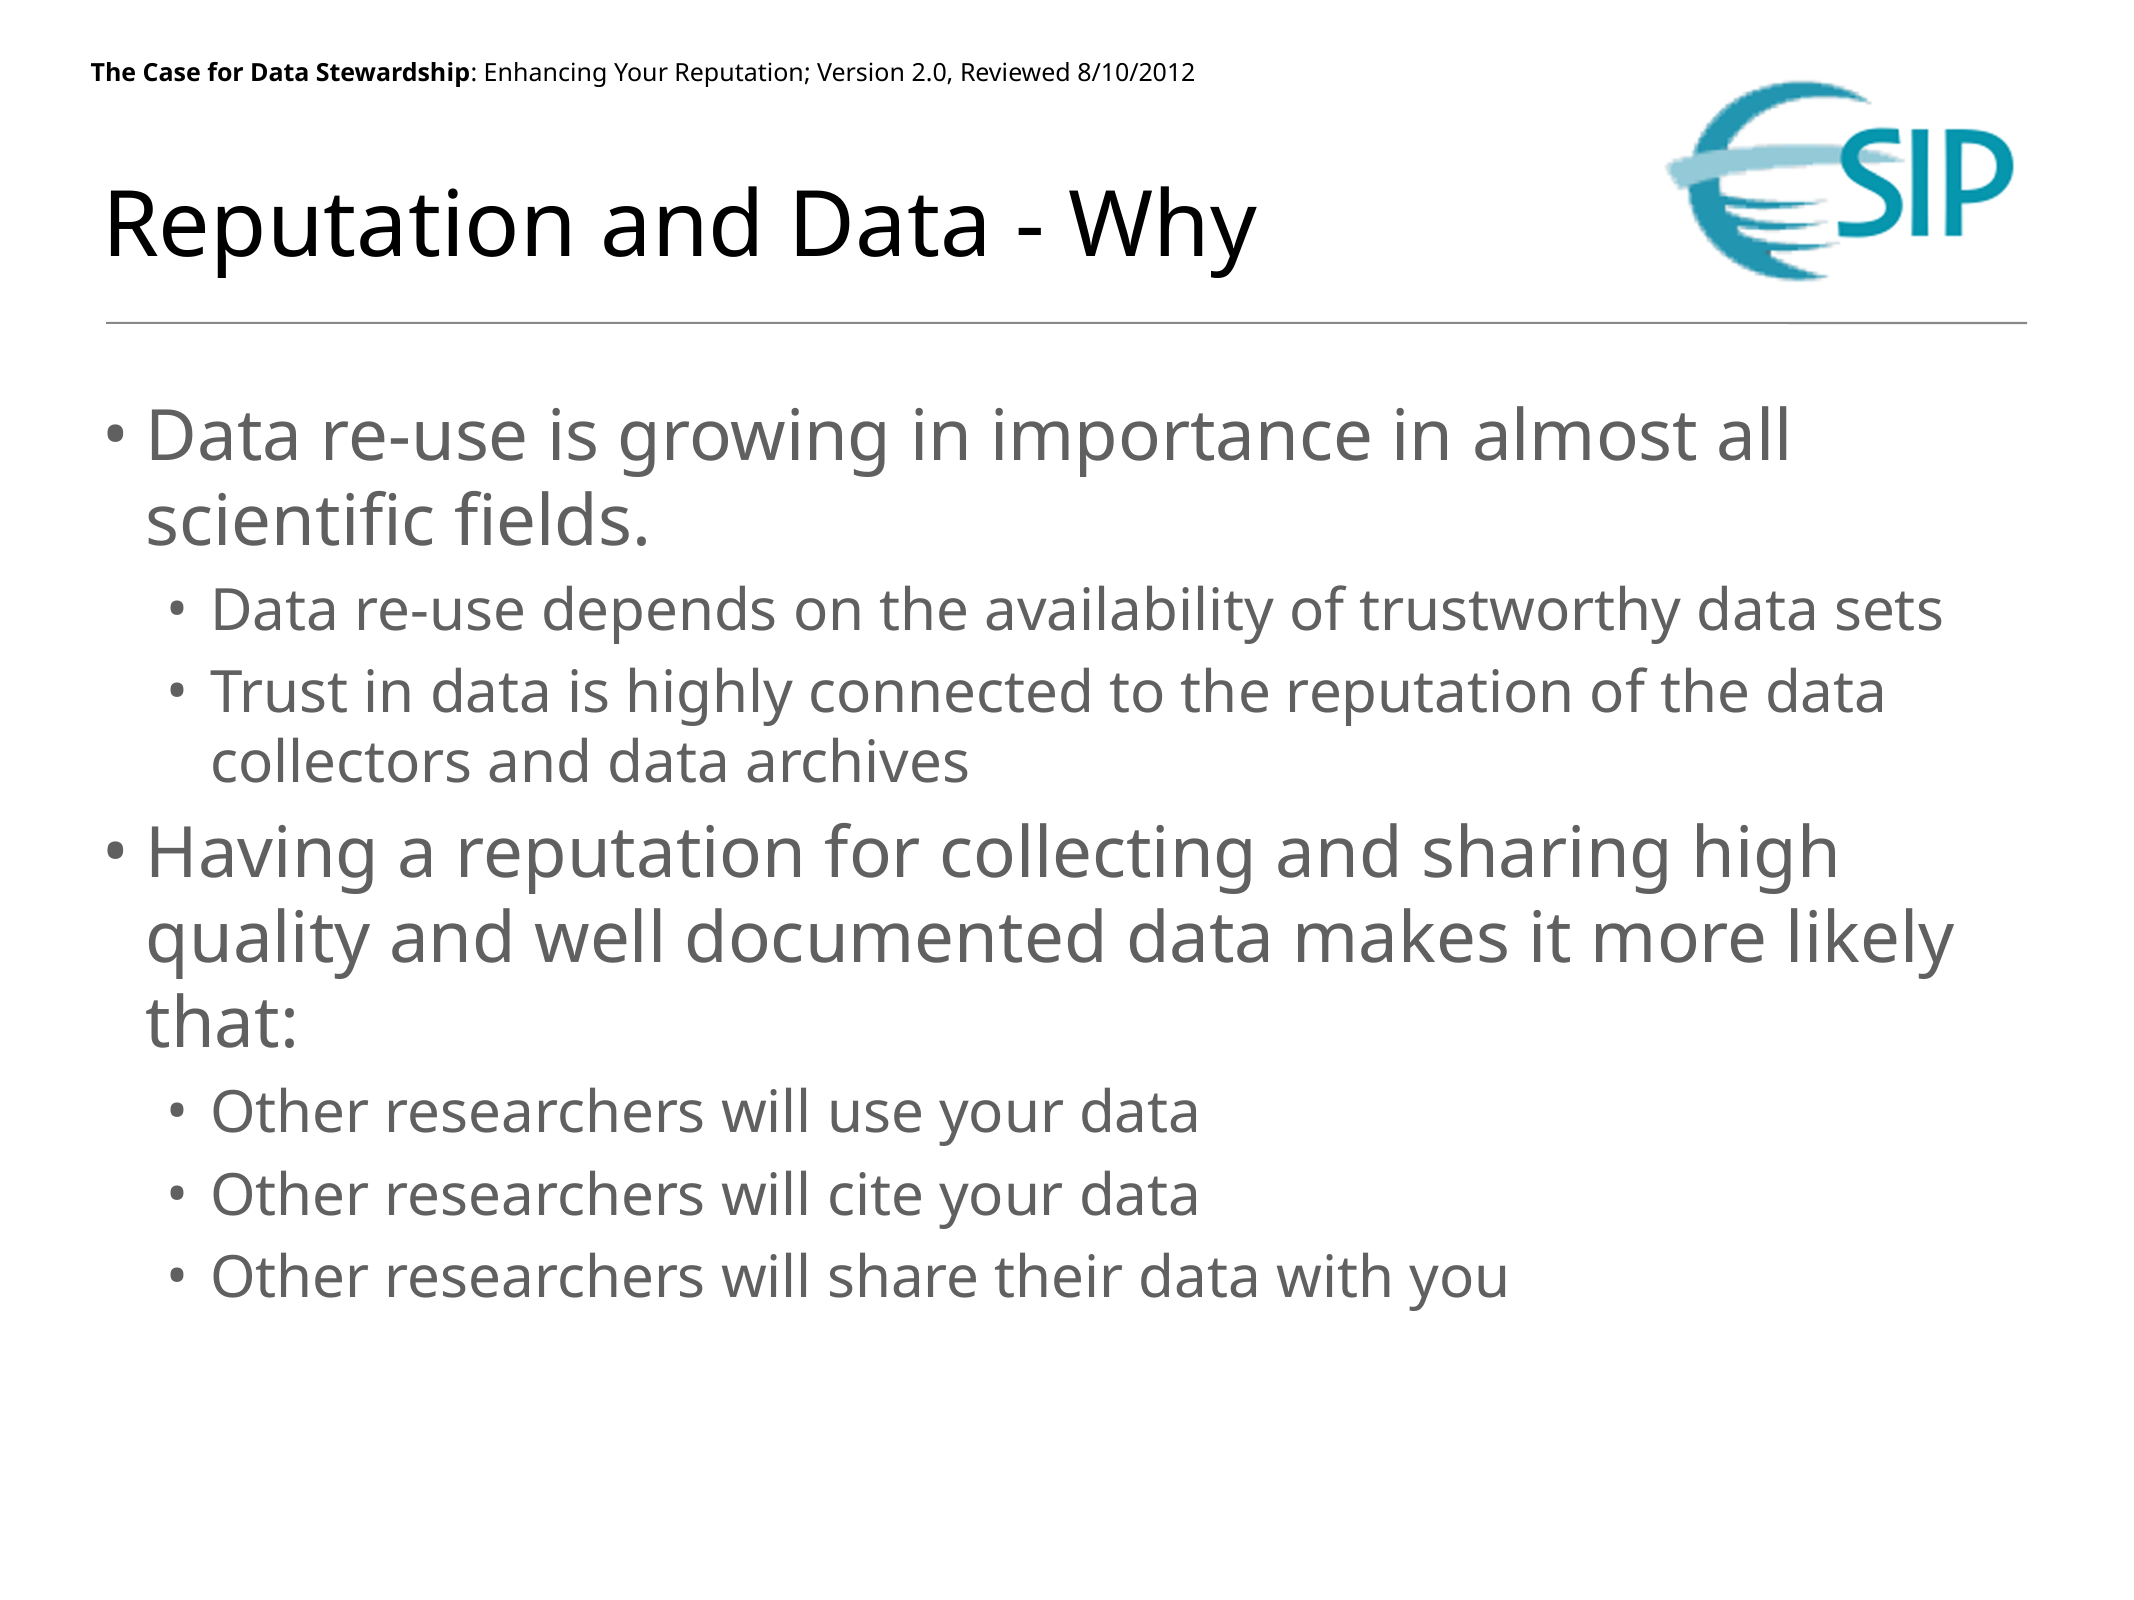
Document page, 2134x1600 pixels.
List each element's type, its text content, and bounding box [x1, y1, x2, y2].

title Reputation and Data - Why [93, 53, 2040, 284]
list Data re-use is growing in importance in almost all scientific fields. Data re-use depends on the availability of trustworthy data sets Trust in data is highly connected to the reputation of the data collectors and data archives Having a reputation for collecting and sharing high quality and well documented data makes it more likely that: Other researchers will use your data Other researchers will cite your data Other researchers will share their data with you [93, 380, 2040, 1459]
